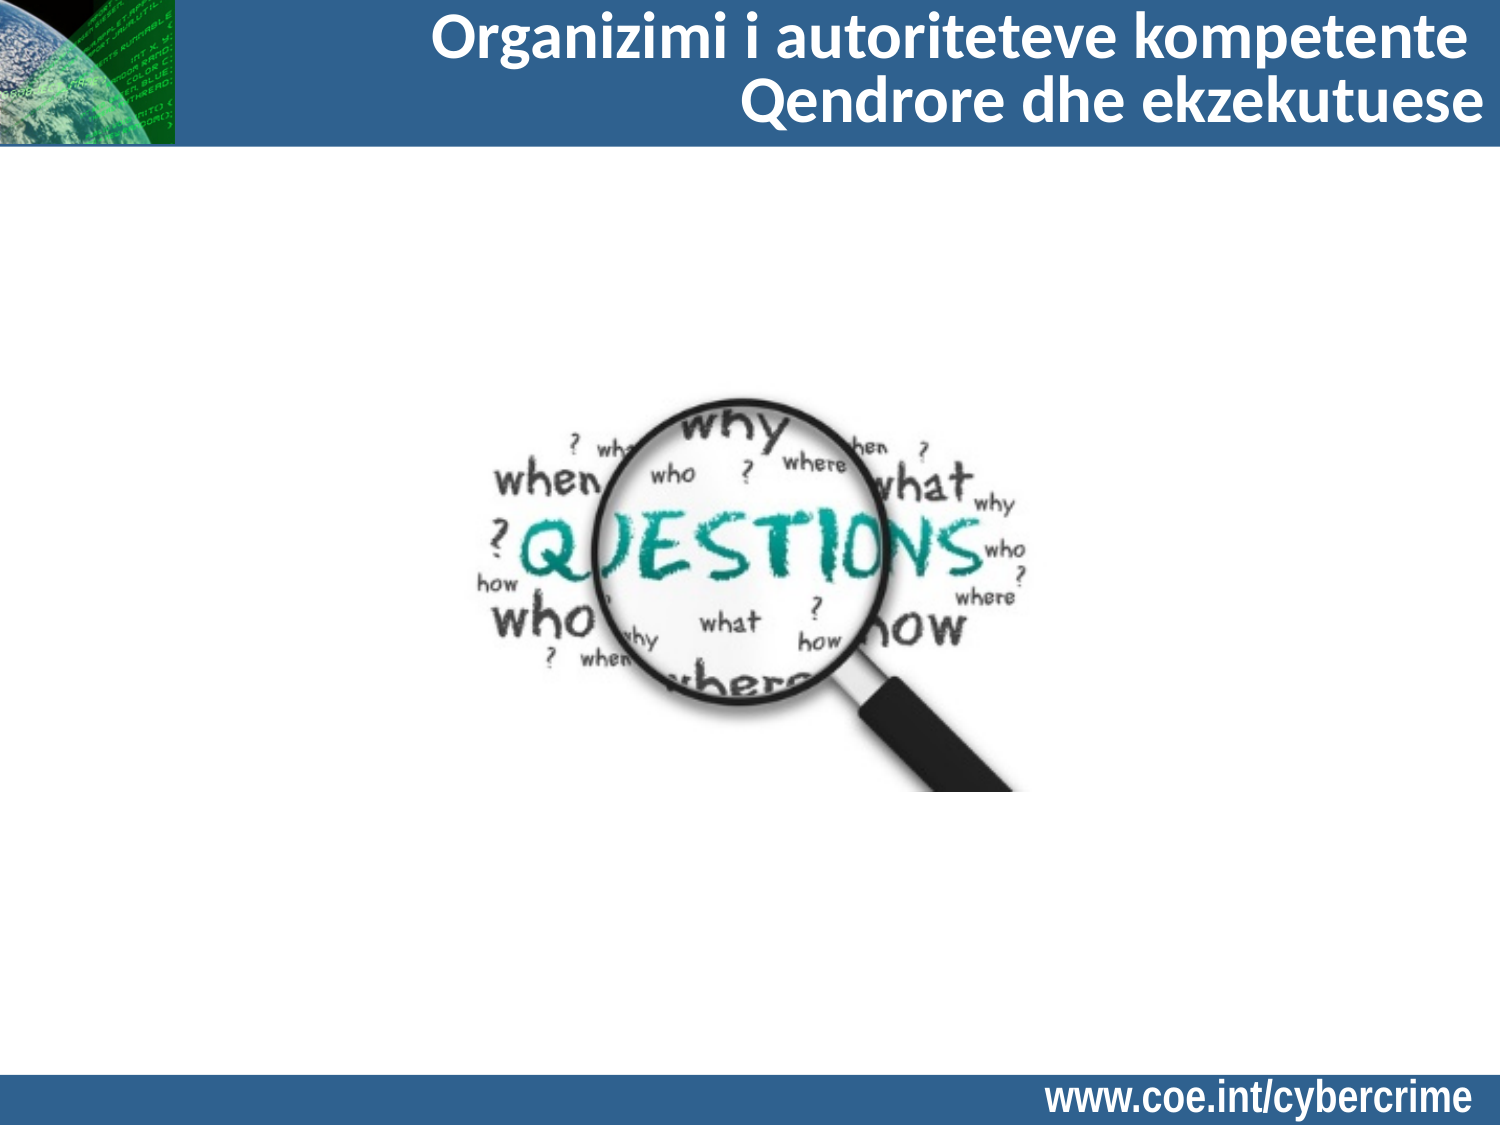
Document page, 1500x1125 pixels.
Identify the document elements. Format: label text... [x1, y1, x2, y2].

text_box Organizimi i autoriteteve kompetente Qendrore dhe ekzekutuese [177, 0, 1500, 149]
text_box www.coe.int/cybercrime [1030, 1059, 1500, 1125]
picture [0, 0, 175, 144]
text_box [0, 1073, 1030, 1125]
picture [443, 332, 1057, 793]
